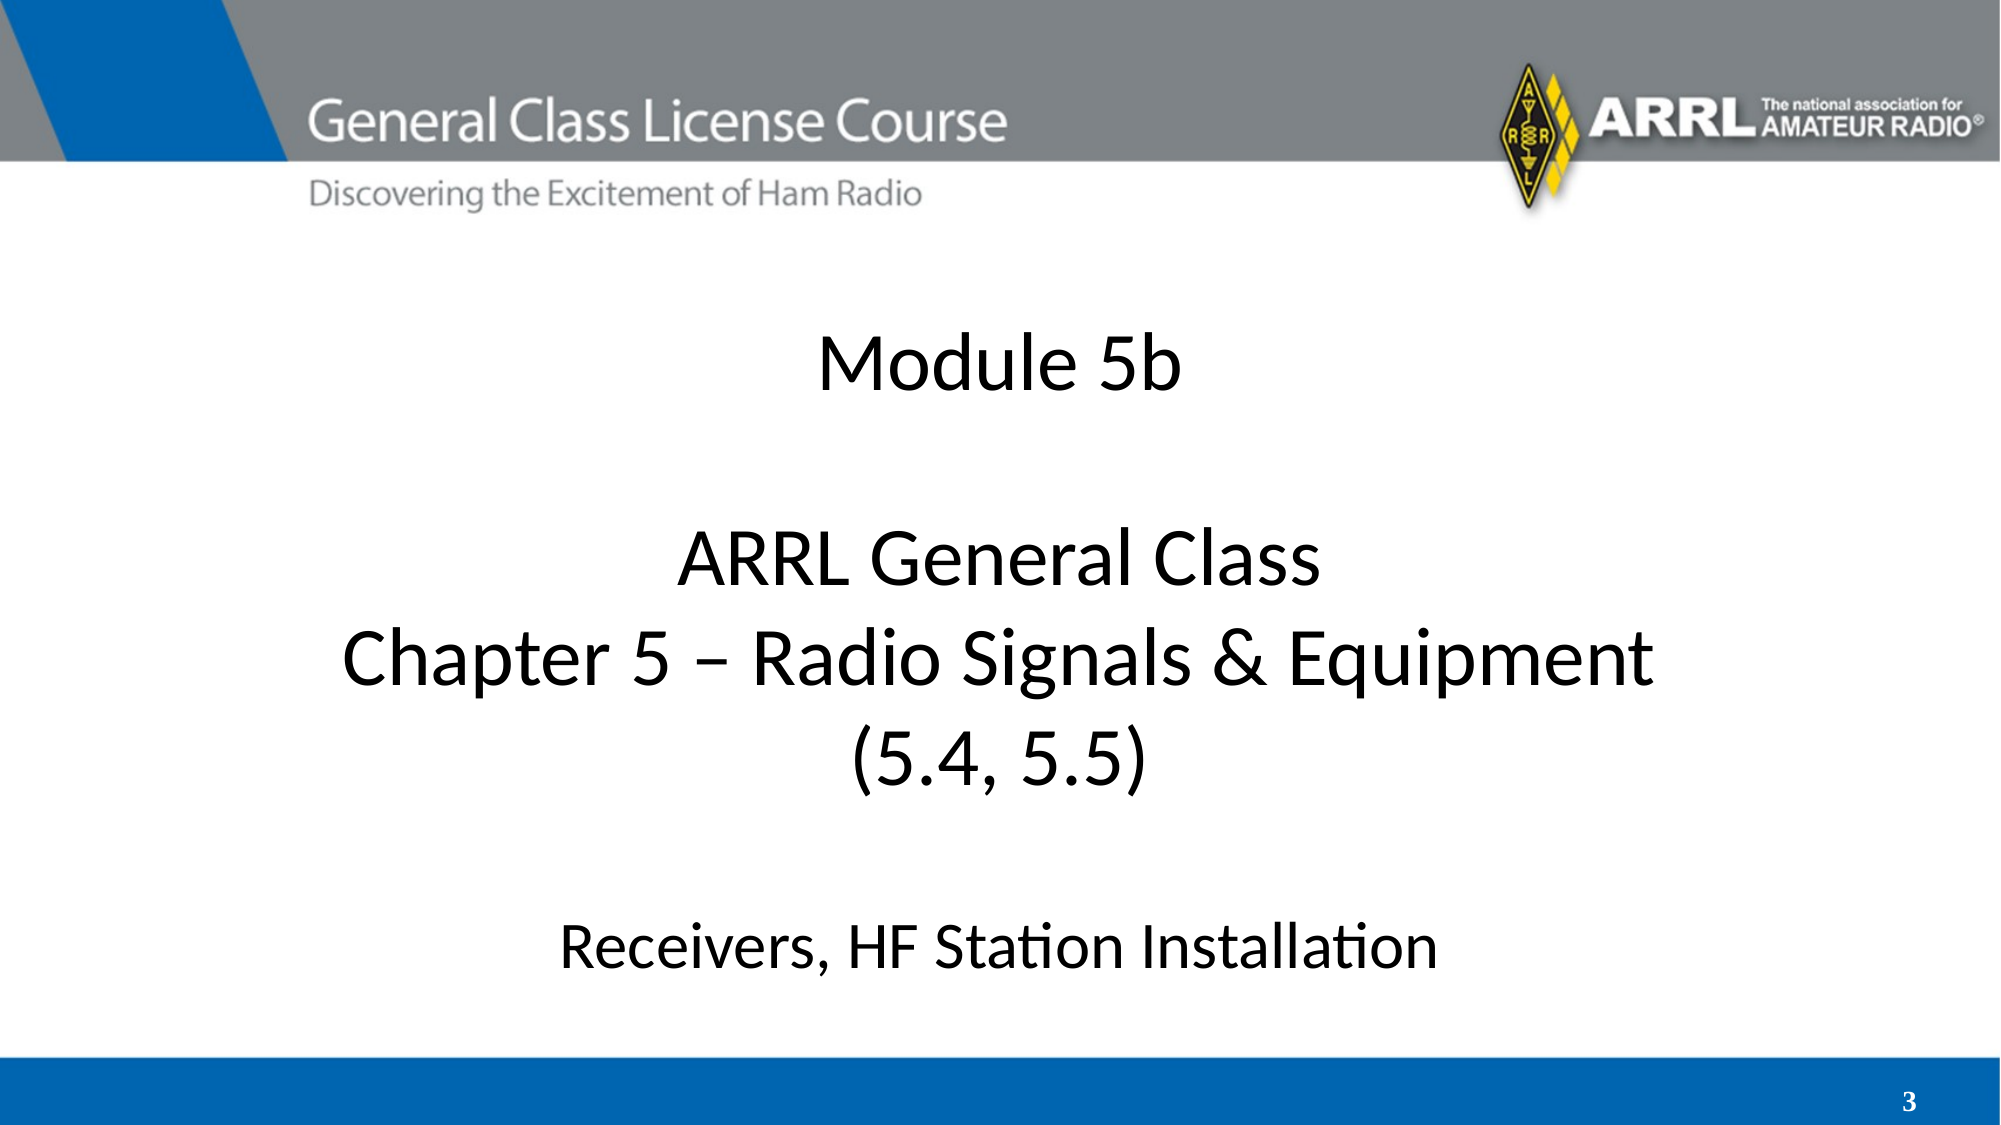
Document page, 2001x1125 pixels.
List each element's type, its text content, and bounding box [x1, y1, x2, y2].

title Module 5b ARRL General Class Chapter 5 – Radio Signals & Equipment (5.4, 5.5) Receivers, HF Station Installation [99, 299, 1900, 1038]
picture [0, 0, 2001, 1125]
